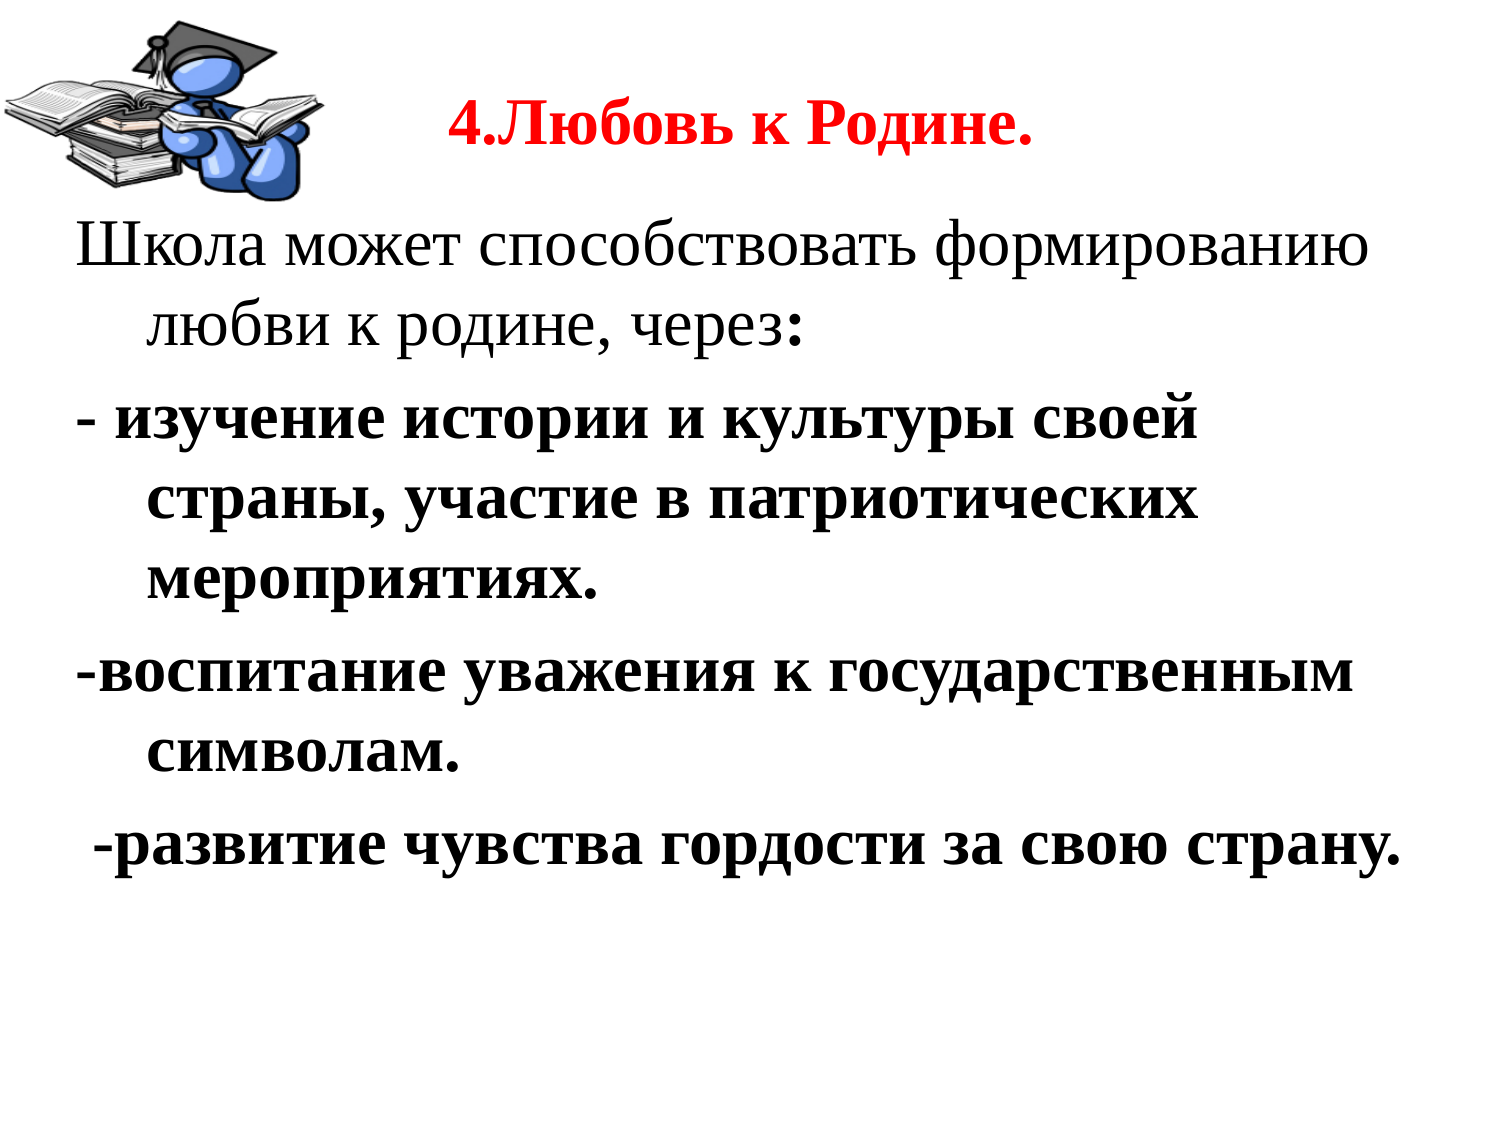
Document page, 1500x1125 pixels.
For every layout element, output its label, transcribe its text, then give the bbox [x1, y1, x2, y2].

title 4.Любовь к Родине. [332, 94, 1388, 191]
subtitle Школа может способствовать формированию любви к родине, через: - изучение истории и культуры своей страны, участие в патриотических мероприятиях. -воспитание уважения к государственным символам. -развитие чувства гордости за свою страну. [56, 191, 1437, 925]
picture [0, 0, 329, 224]
